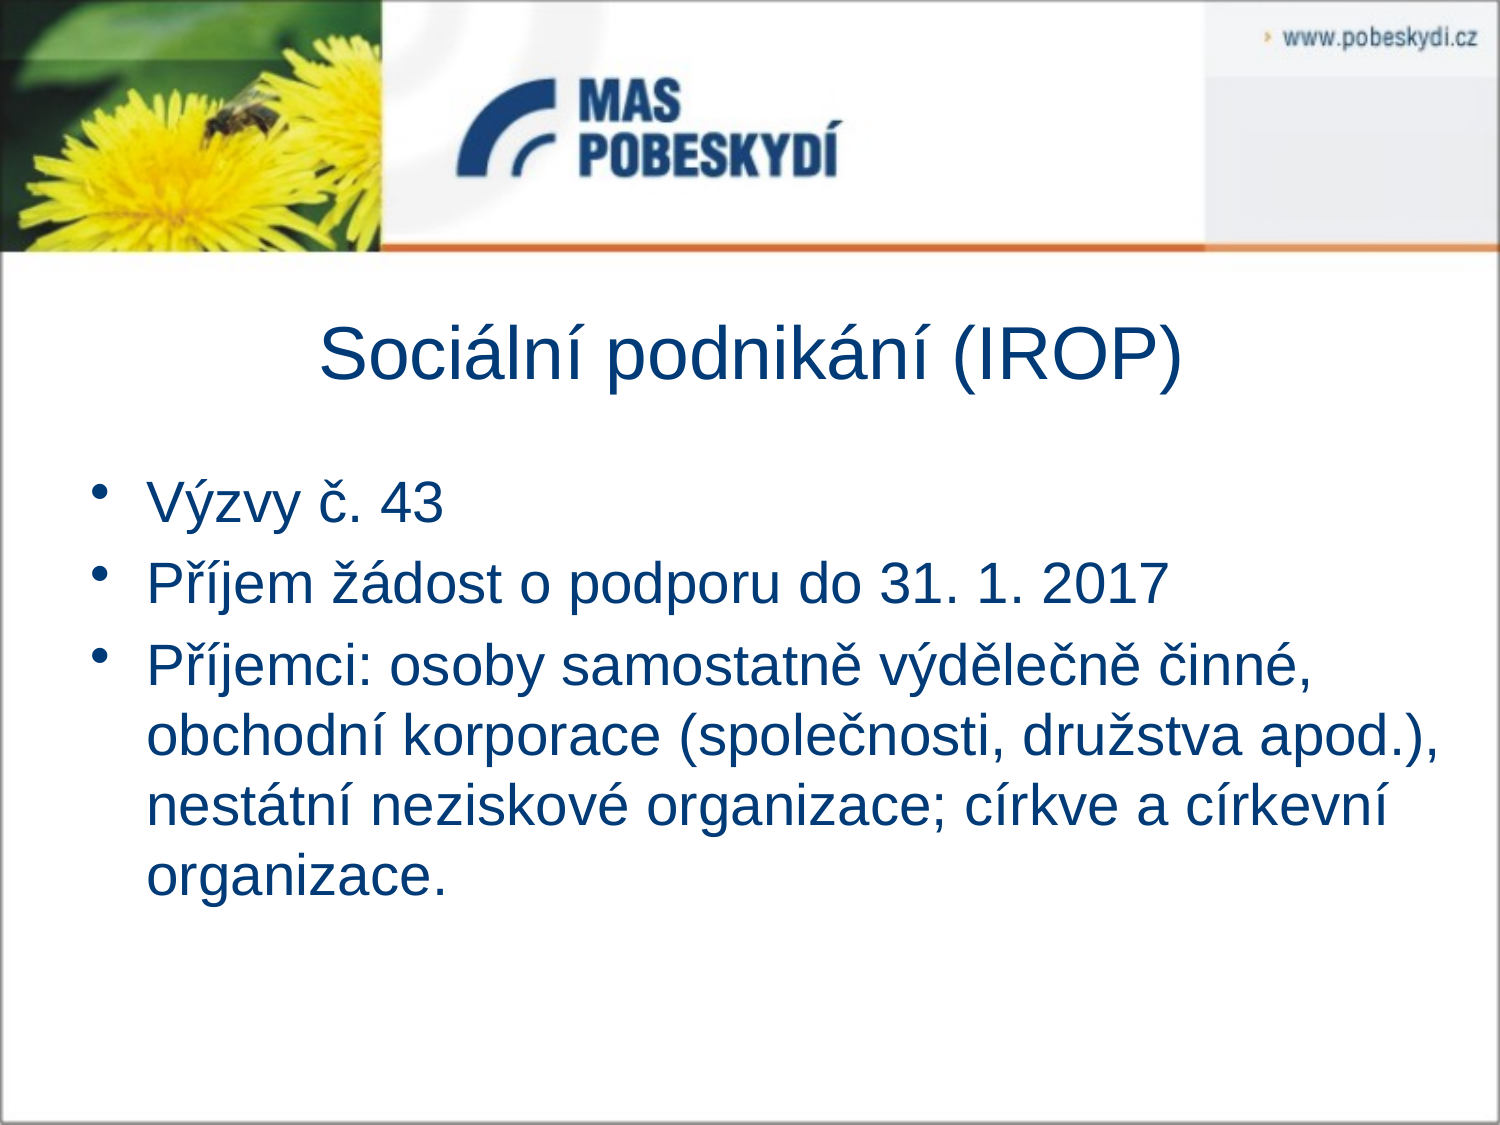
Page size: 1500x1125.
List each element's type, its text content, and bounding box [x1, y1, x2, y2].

list Výzvy č. 43 Příjem žádost o podporu do 31. 1. 2017 Příjemci: osoby samostatně výdělečně činné, obchodní korporace (společnosti, družstva apod.), nestátní neziskové organizace; církve a církevní organizace. [74, 455, 1471, 1006]
title Sociální podnikání (IROP) [76, 255, 1428, 444]
picture [0, 0, 1500, 1125]
